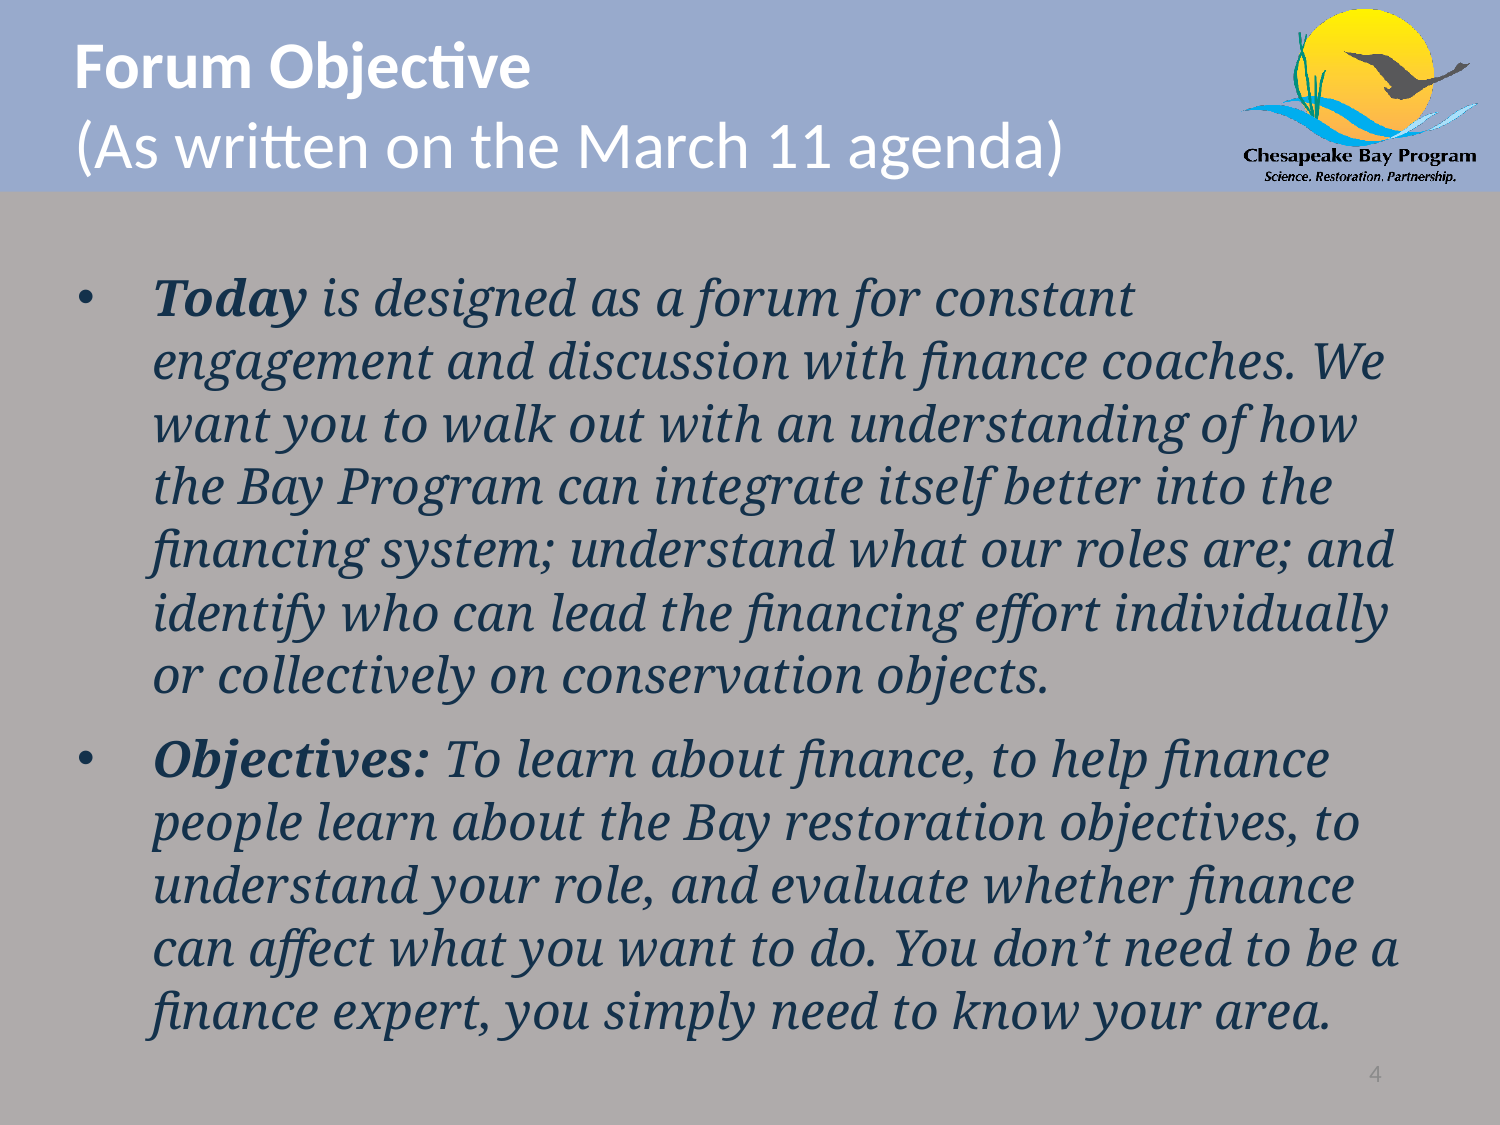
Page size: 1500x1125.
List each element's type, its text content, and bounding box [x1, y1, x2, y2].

text_box [0, 0, 1500, 193]
picture [1241, 7, 1478, 184]
text_box Today is designed as a forum for constant engagement and discussion with finance coaches. We want you to walk out with an understanding of how the Bay Program can integrate itself better into the financing system; understand what our roles are; and identify who can lead the financing effort individually or collectively on conservation objects. Objectives: To learn about finance, to help finance people learn about the Bay restoration objectives, to understand your role, and evaluate whether finance can affect what you want to do. You don’t need to be a finance expert, you simply need to know your area. [62, 255, 1442, 1125]
text_box Forum Objective (As written on the March 11 agenda) [59, 14, 1419, 190]
